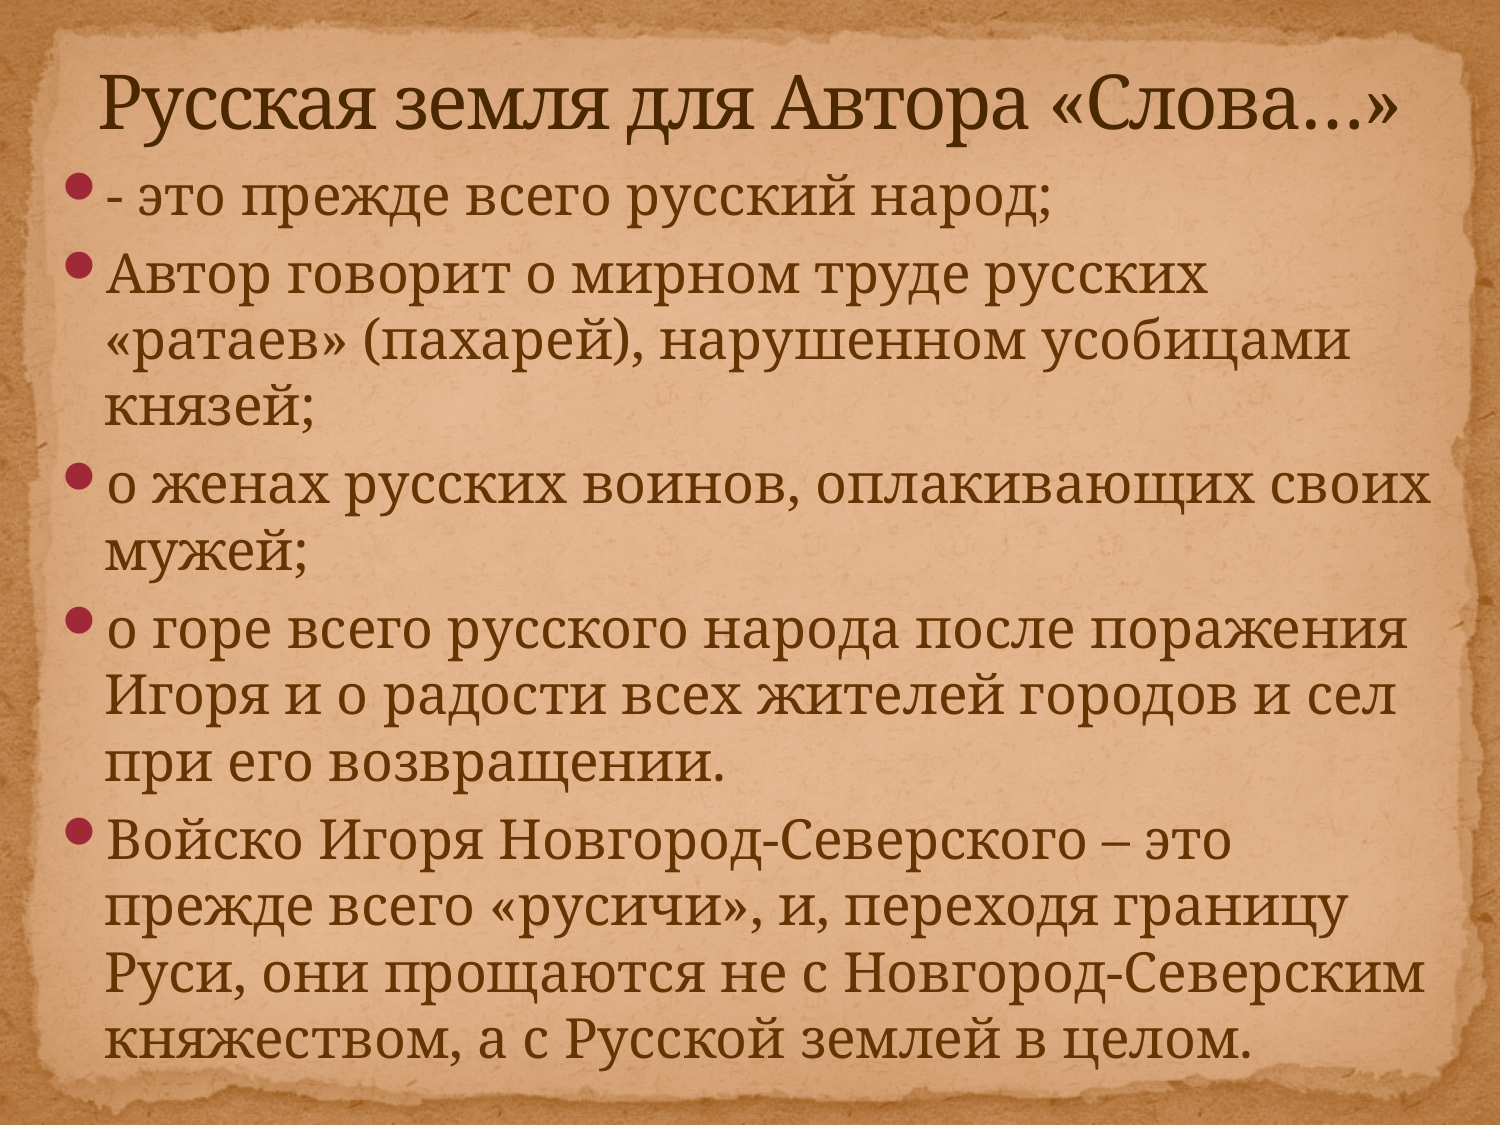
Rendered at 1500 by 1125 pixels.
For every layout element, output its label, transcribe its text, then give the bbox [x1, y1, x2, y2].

title Русская земля для Автора «Слова…» [74, 24, 1425, 153]
list - это прежде всего русский народ; Автор говорит о мирном труде русских «ратаев» (пахарей), нарушенном усобицами князей; о женах русских воинов, оплакивающих своих мужей; о горе всего русского народа после поражения Игоря и о радости всех жителей городов и сел при его возвращении. Войско Игоря Новгород-Северского – это прежде всего «русичи», и, переходя границу Руси, они прощаются не с Новгород-Северским княжеством, а с Русской землей в целом. [46, 152, 1454, 1090]
